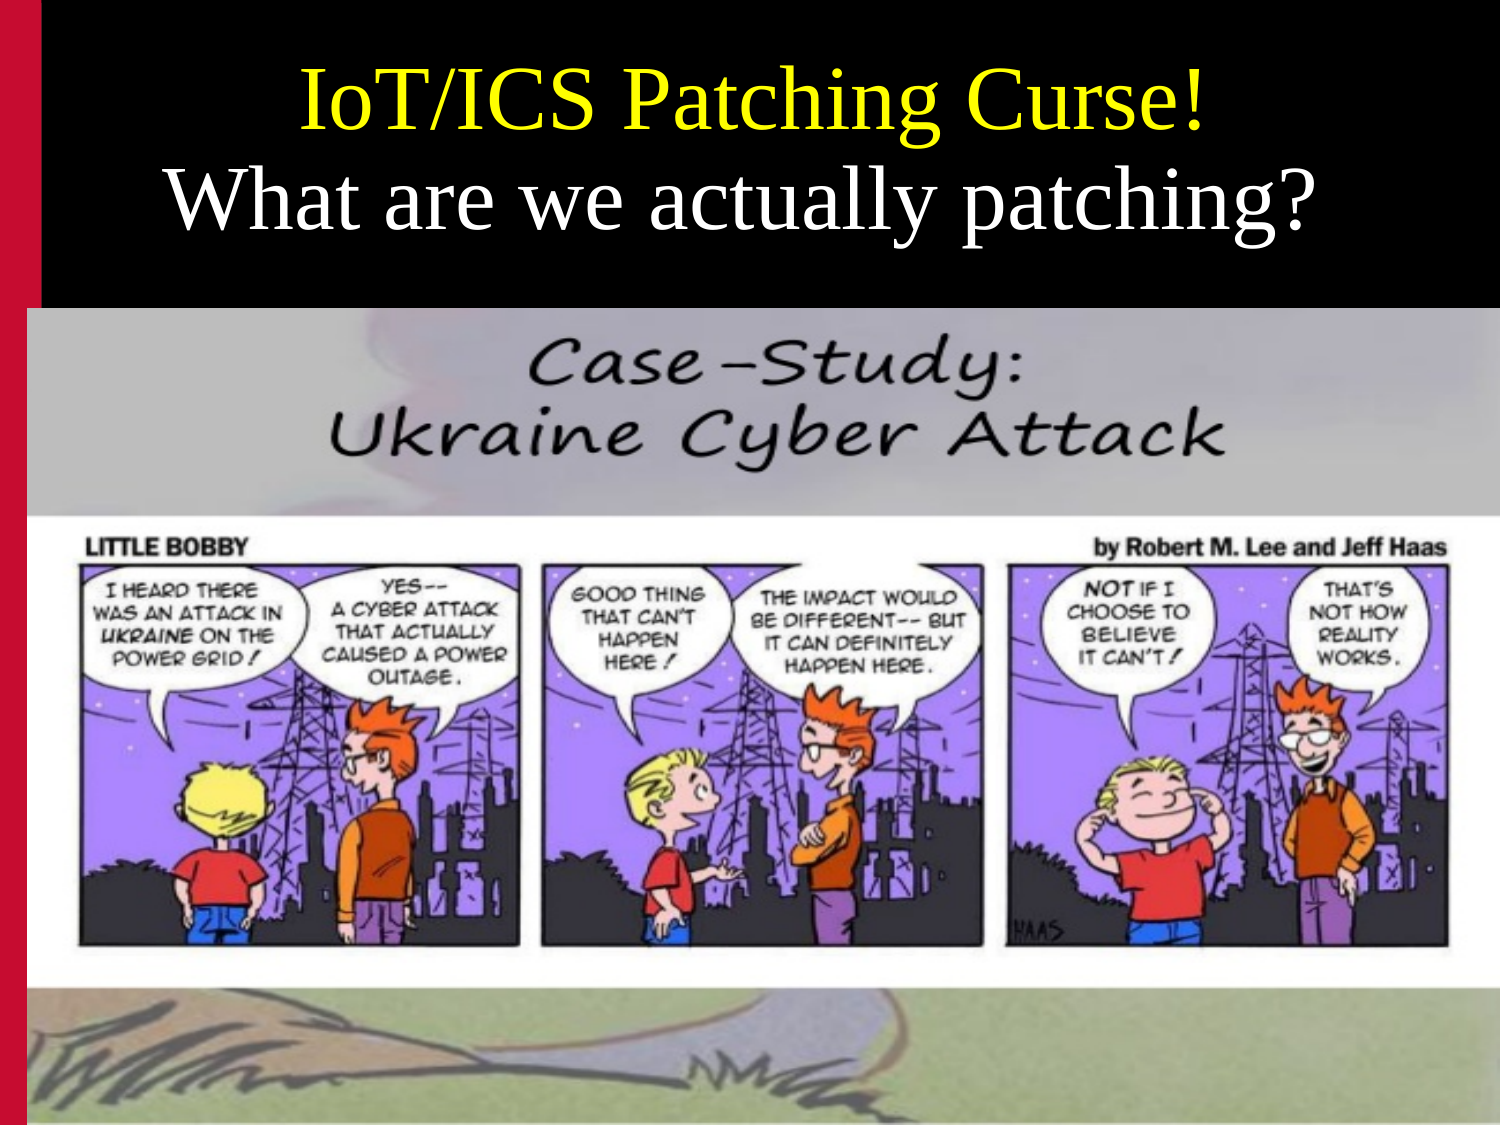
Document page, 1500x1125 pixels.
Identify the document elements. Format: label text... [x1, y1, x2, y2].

text_box IoT/ICS Patching Curse! [55, 0, 1500, 154]
text_box What are we actually patching? [162, 138, 1445, 254]
picture [26, 307, 1500, 1125]
